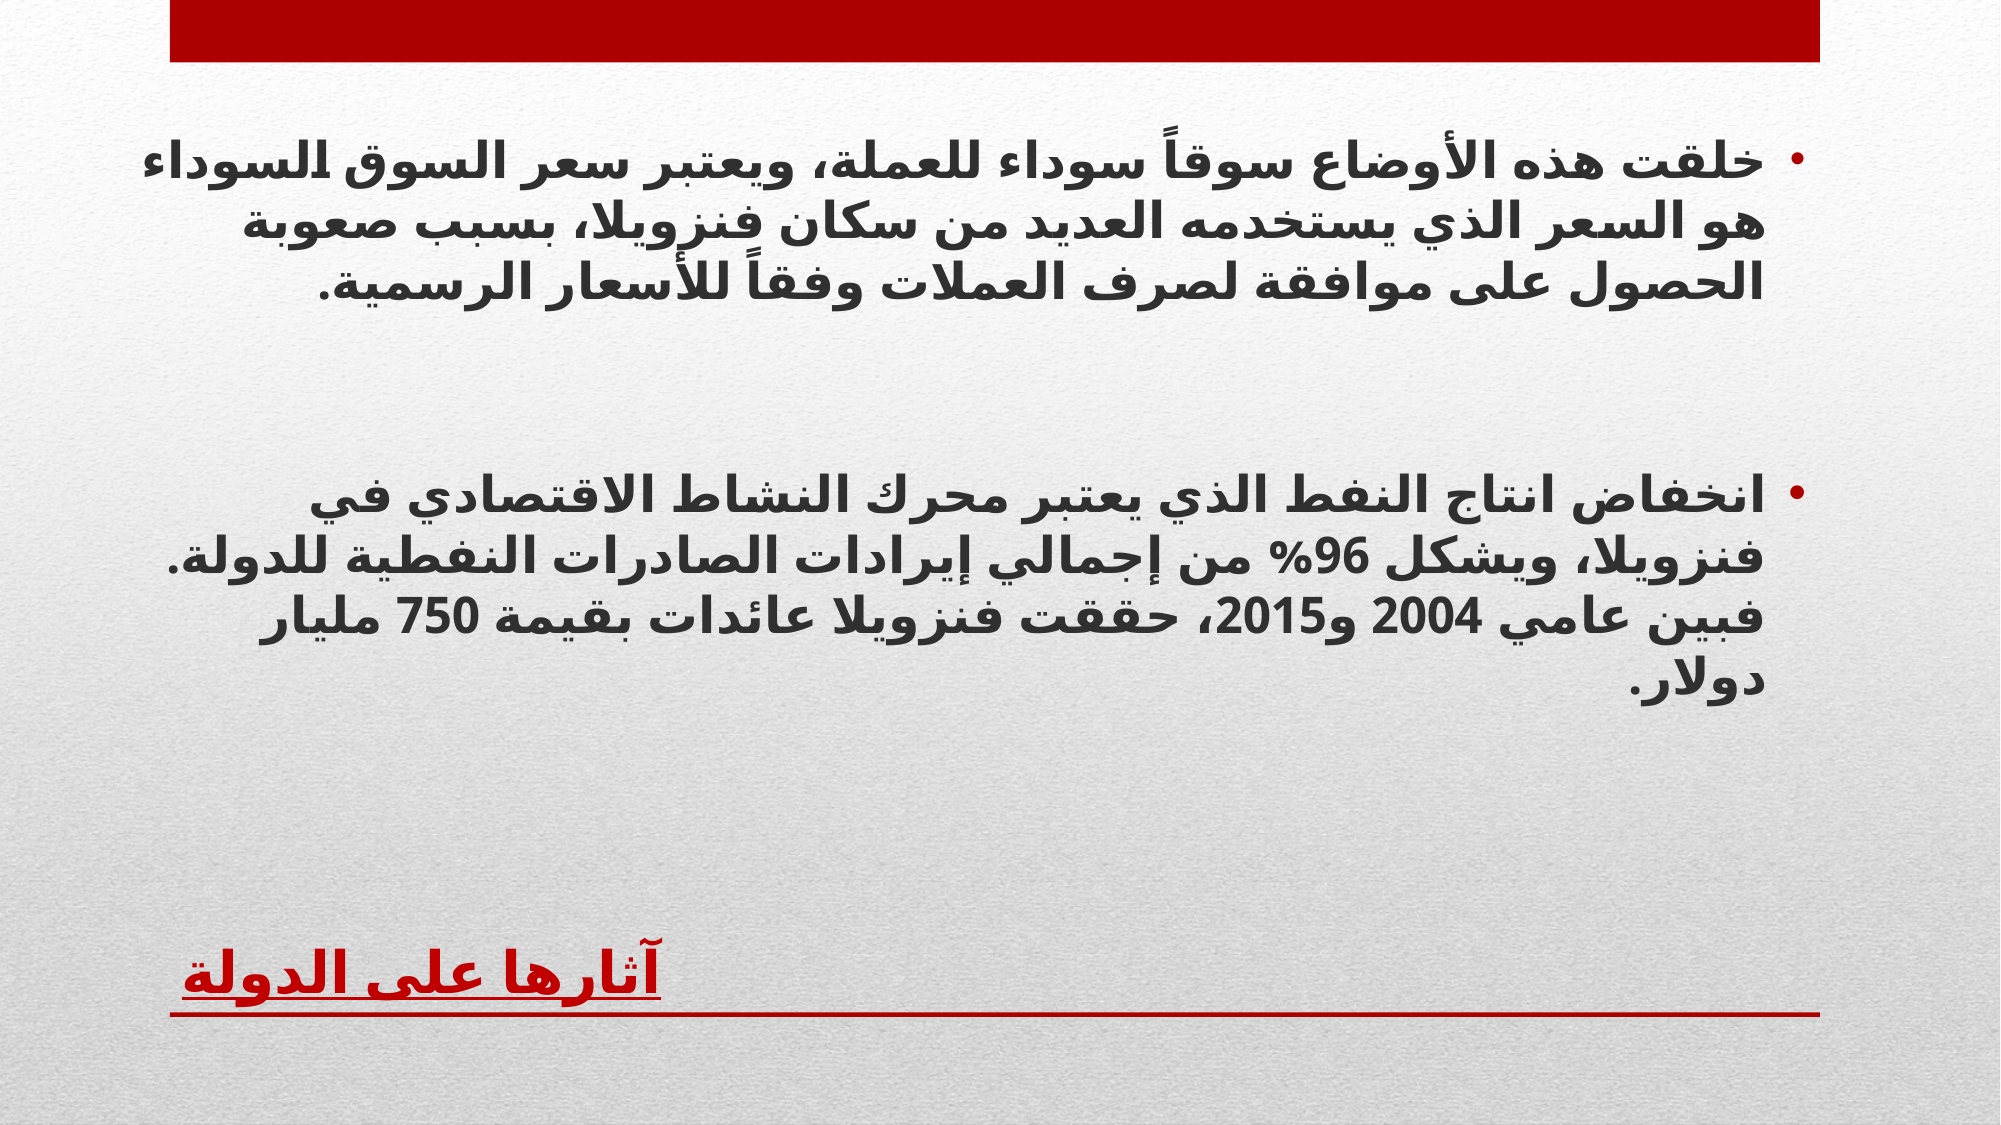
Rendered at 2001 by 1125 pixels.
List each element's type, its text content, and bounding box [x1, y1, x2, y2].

title آثارها على الدولة [166, 774, 1650, 1013]
list خلقت هذه الأوضاع سوقاً سوداء للعملة، ويعتبر سعر السوق السوداء هو السعر الذي يستخدمه العديد من سكان فنزويلا، بسبب صعوبة الحصول على موافقة لصرف العملات وفقاً للأسعار الرسمية. انخفاض انتاج النفط الذي يعتبر محرك النشاط الاقتصادي في فنزويلا، ويشكل 96% من إجمالي إيرادات الصادرات النفطية للدولة. فبين عامي 2004 و2015، حققت فنزويلا عائدات بقيمة 750 مليار دولار. [119, 112, 1817, 774]
